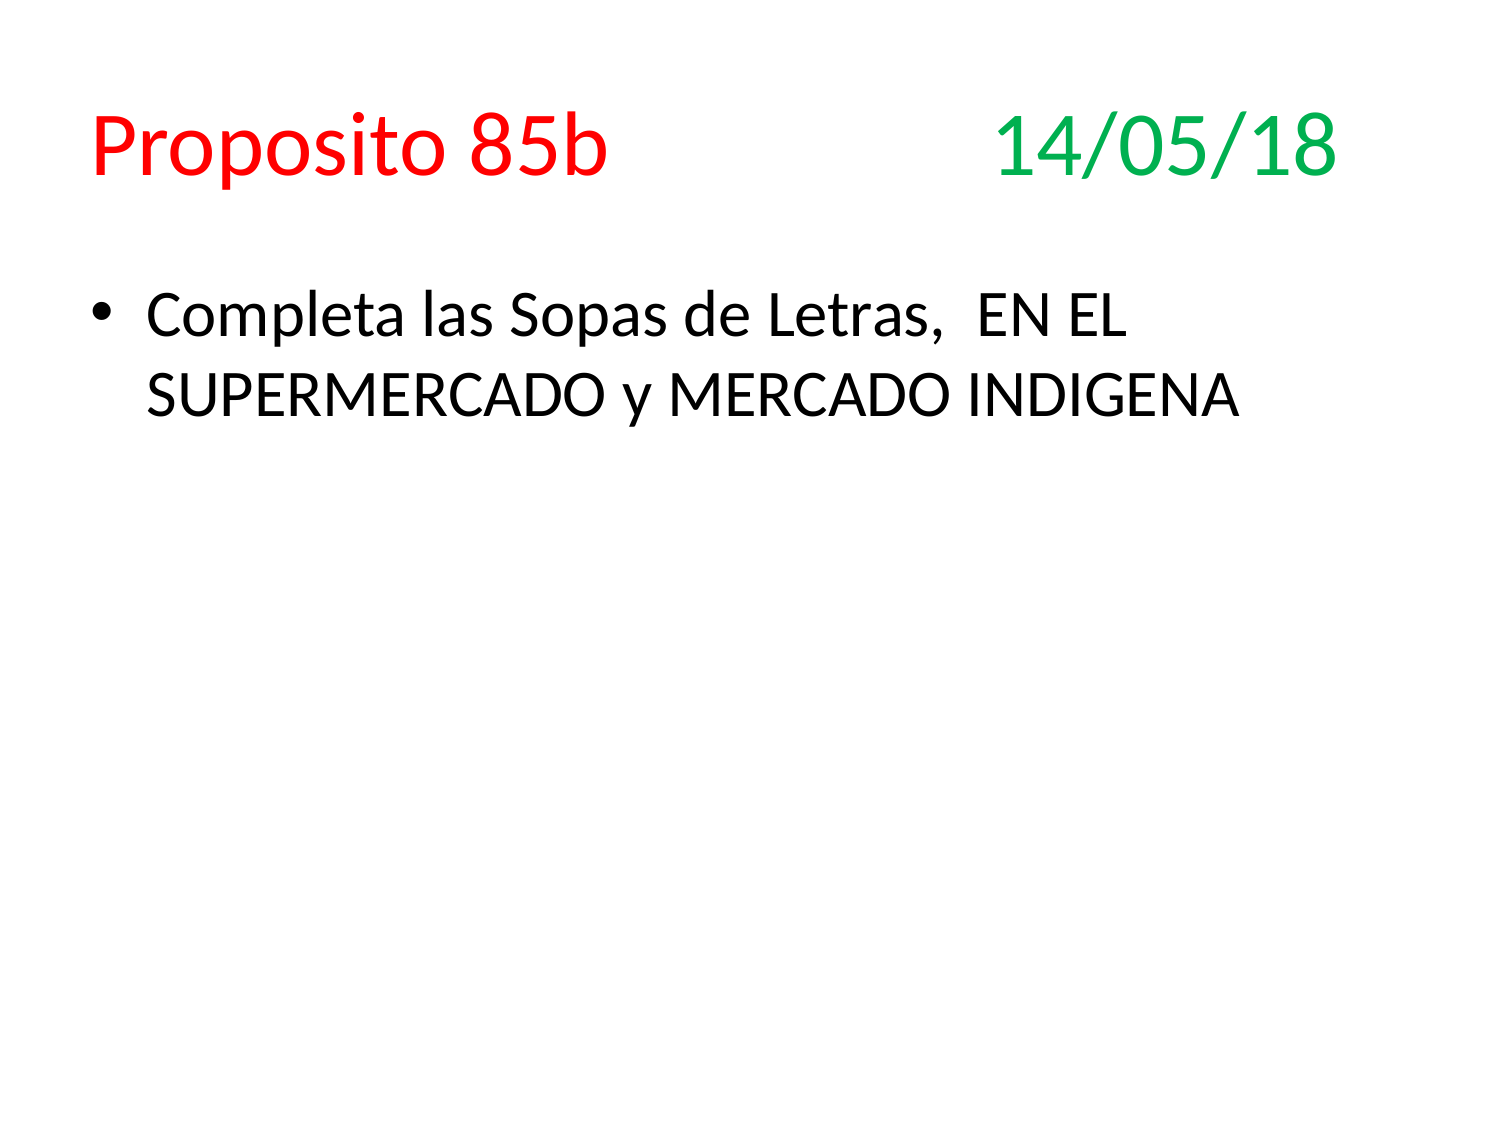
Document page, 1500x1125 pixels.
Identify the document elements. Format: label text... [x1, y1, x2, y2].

list Completa las Sopas de Letras, EN EL SUPERMERCADO y MERCADO INDIGENA [75, 262, 1425, 1005]
title Proposito 85b 14/05/18 [75, 45, 1425, 233]
